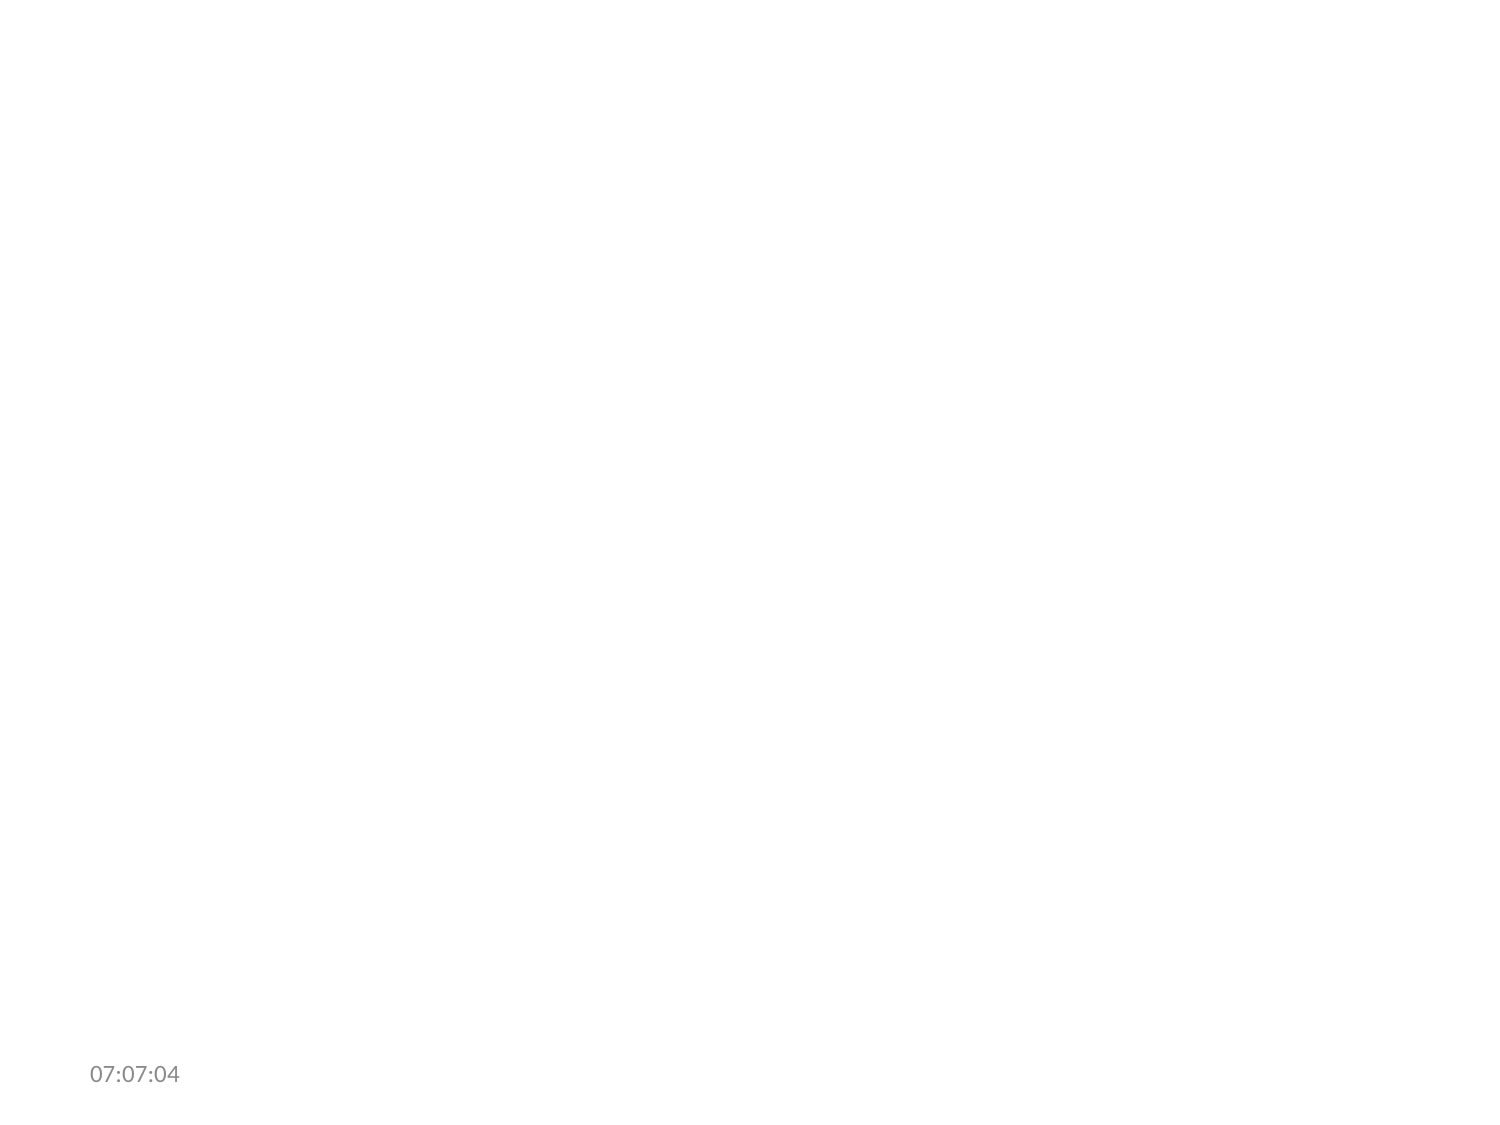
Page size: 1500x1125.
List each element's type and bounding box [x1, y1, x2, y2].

slide_number [75, 1042, 425, 1103]
